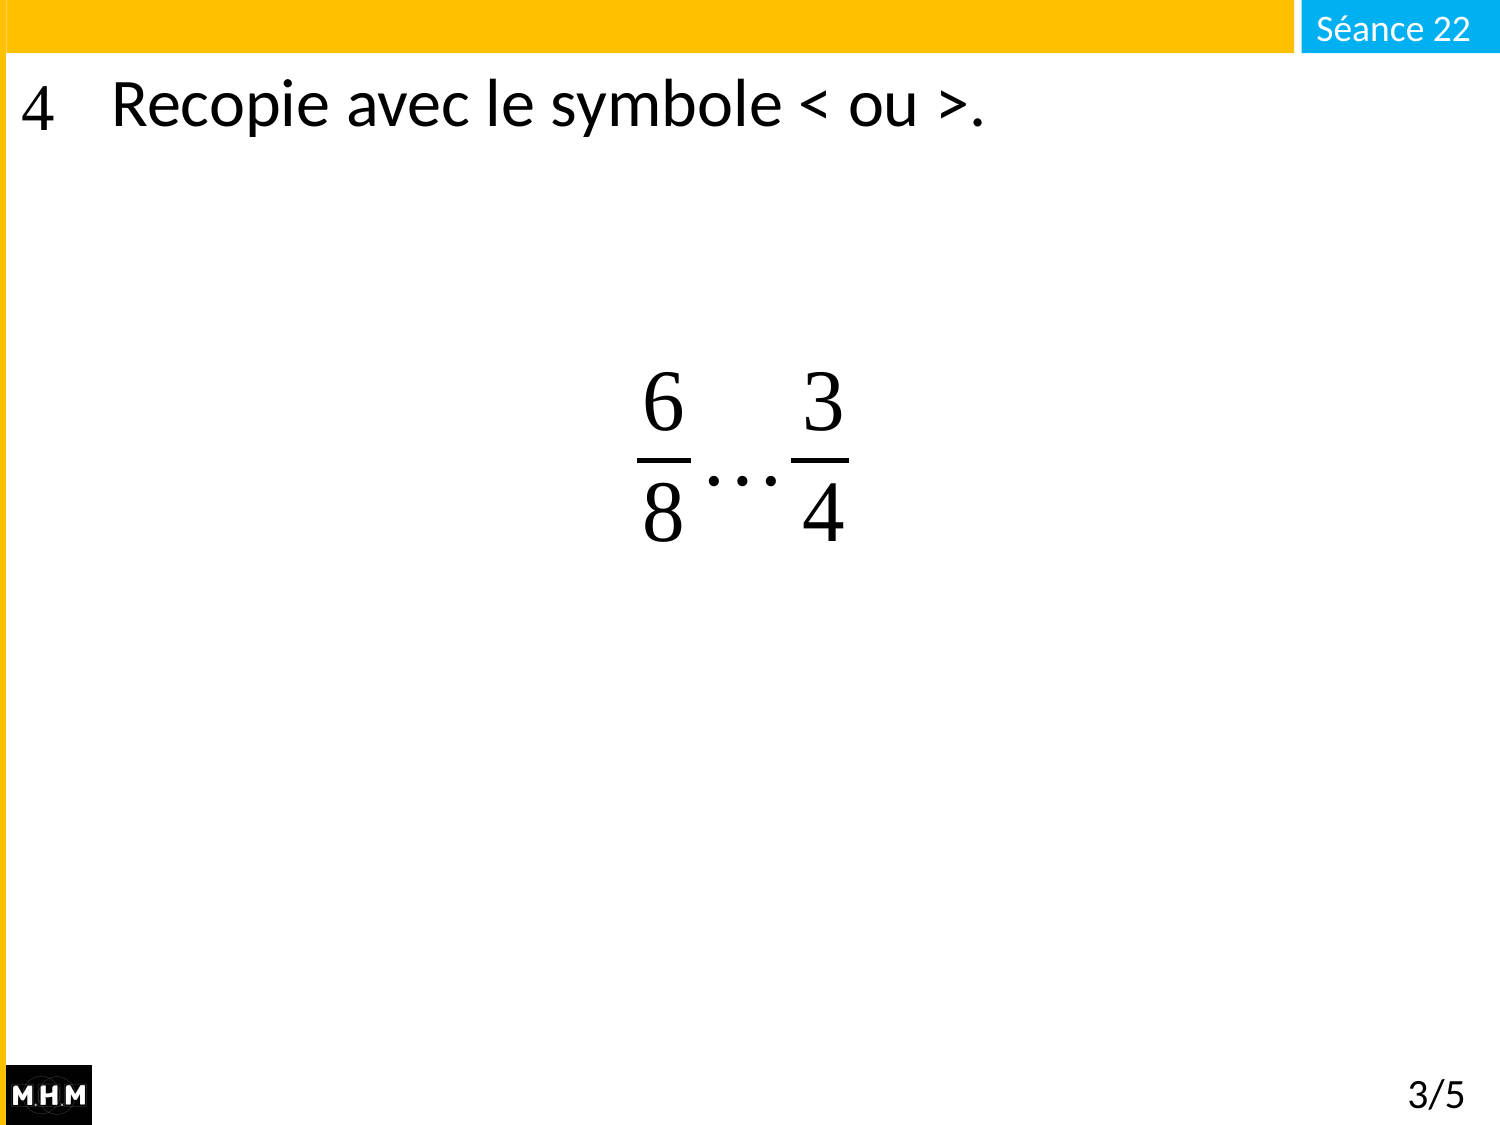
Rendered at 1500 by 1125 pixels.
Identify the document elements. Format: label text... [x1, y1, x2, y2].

picture [6, 1065, 92, 1125]
list 3/5 [1373, 1064, 1500, 1125]
title Recopie avec le symbole < ou >. [96, 60, 1391, 150]
